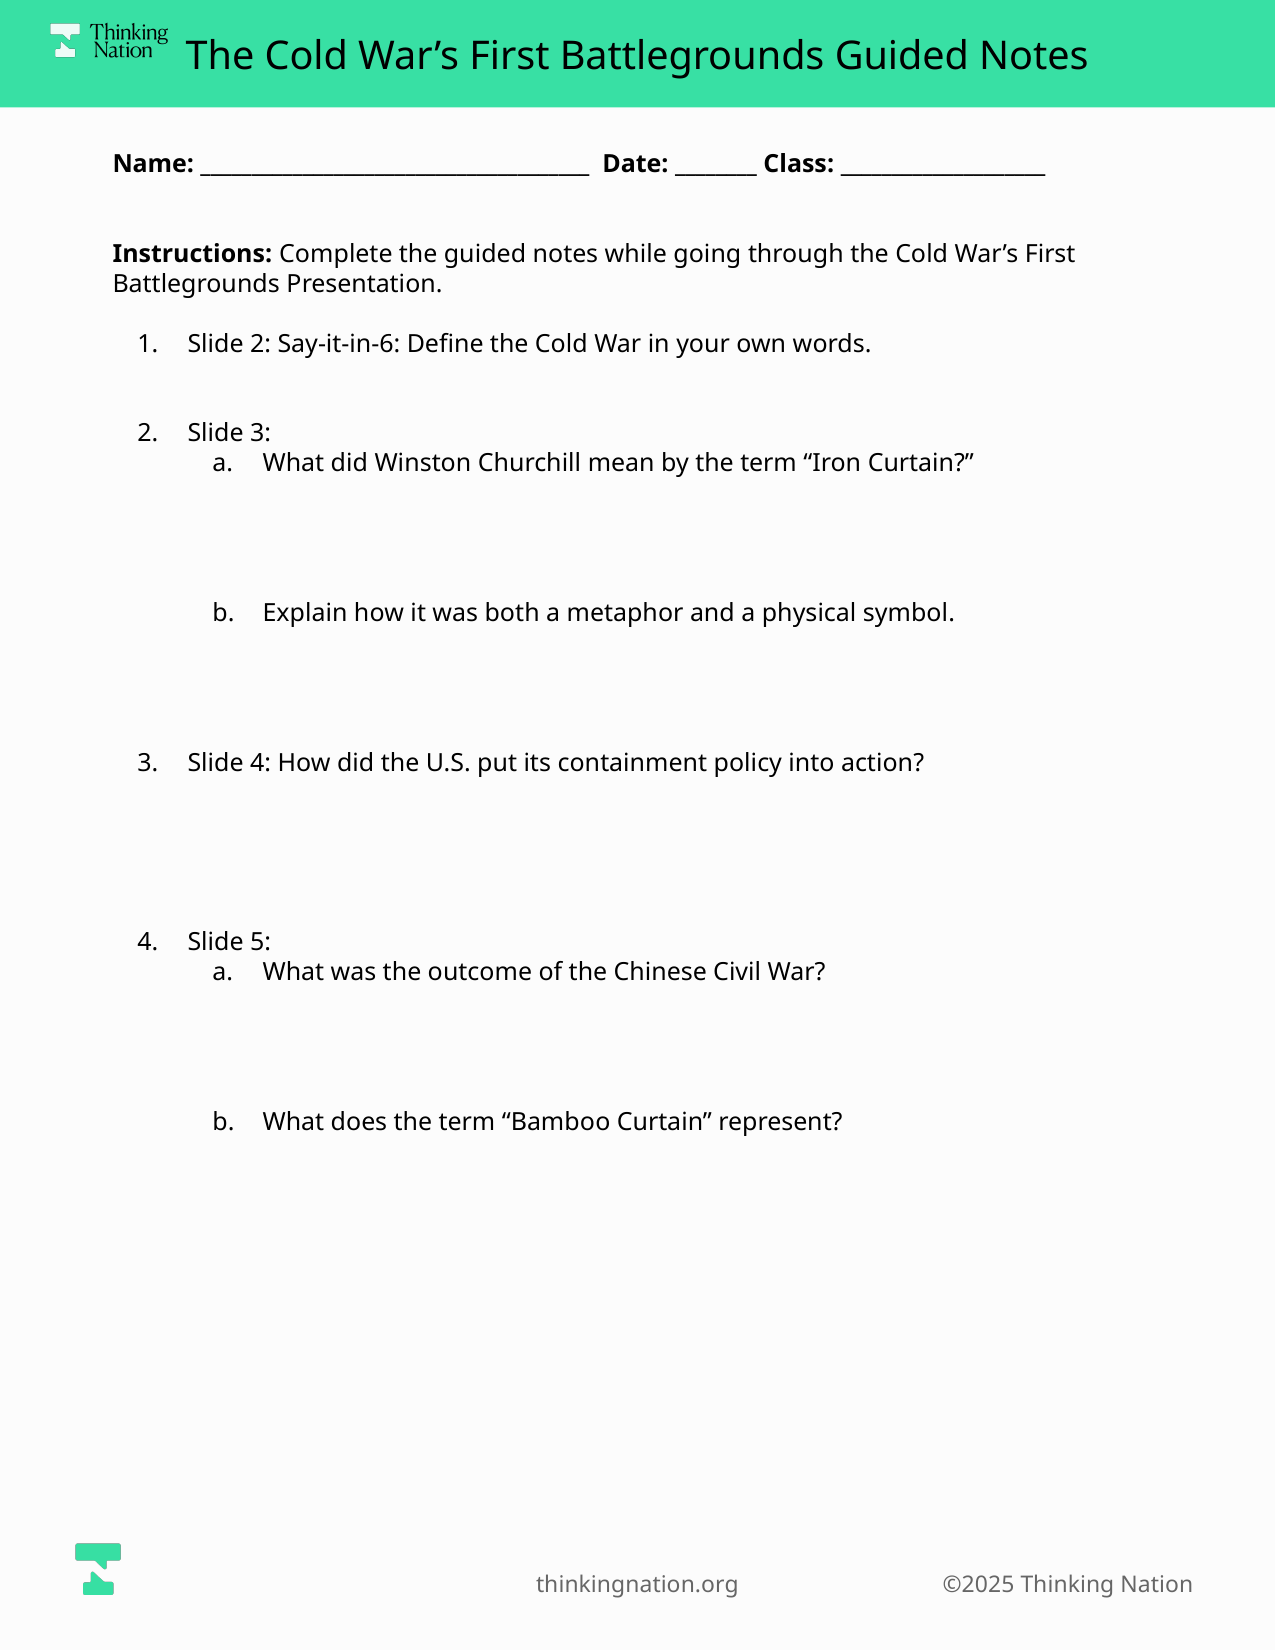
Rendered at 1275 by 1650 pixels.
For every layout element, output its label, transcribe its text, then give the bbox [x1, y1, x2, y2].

text_box The Cold War’s First Battlegrounds Guided Notes [0, 0, 1275, 108]
picture [62, 1533, 134, 1605]
text_box thinkingnation.org [486, 1553, 789, 1605]
text_box ©2025 Thinking Nation [907, 1553, 1210, 1605]
picture [36, 12, 172, 69]
text_box Name: ______________________________________ Date: ________ Class: ____________________ Instructions: Complete the guided notes while going through the Cold War’s First Battlegrounds Presentation. Slide 2: Say-it-in-6: Define the Cold War in your own words. Slide 3: What did Winston Churchill mean by the term “Iron Curtain?” Explain how it was both a metaphor and a physical symbol. Slide 4: How did the U.S. put its containment policy into action? Slide 5: What was the outcome of the Chinese Civil War? What does the term “Bamboo Curtain” represent? [97, 132, 1178, 1181]
